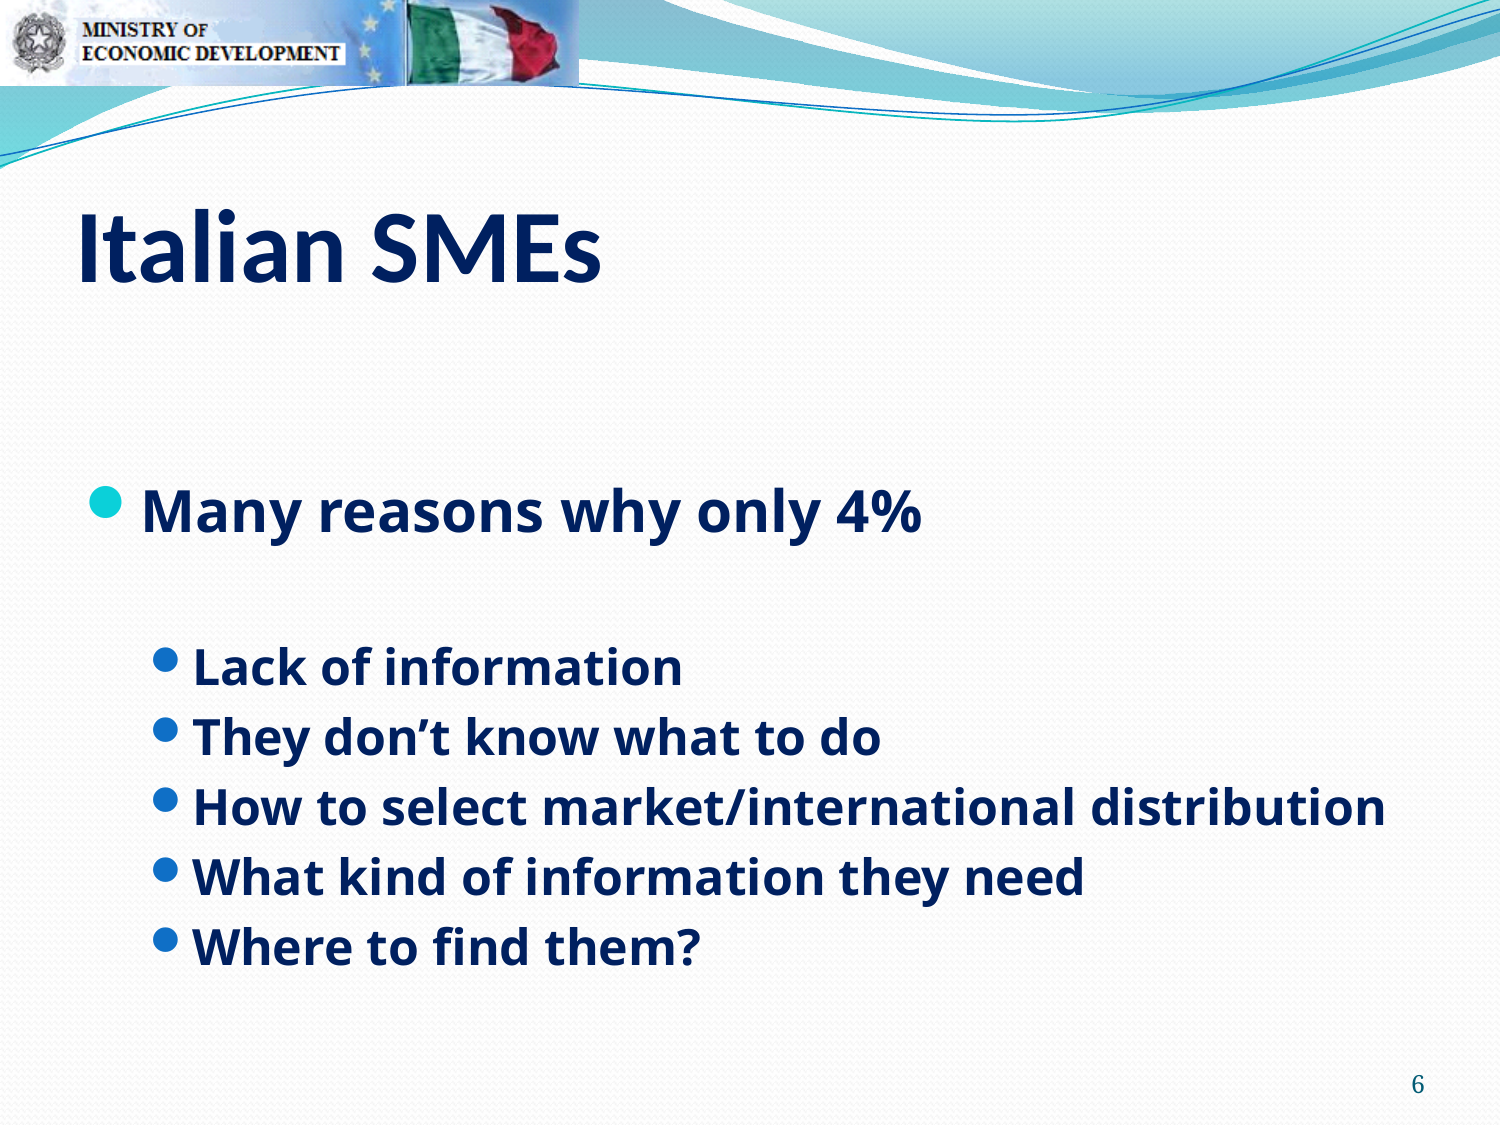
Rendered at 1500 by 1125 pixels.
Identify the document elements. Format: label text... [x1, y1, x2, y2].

picture [0, 0, 579, 87]
list Many reasons why only 4% Lack of information They don’t know what to do How to select market/international distribution What kind of information they need Where to find them? [70, 410, 1437, 1007]
title Italian SMEs [75, 115, 1425, 303]
slide_number 6 [1299, 1042, 1425, 1103]
